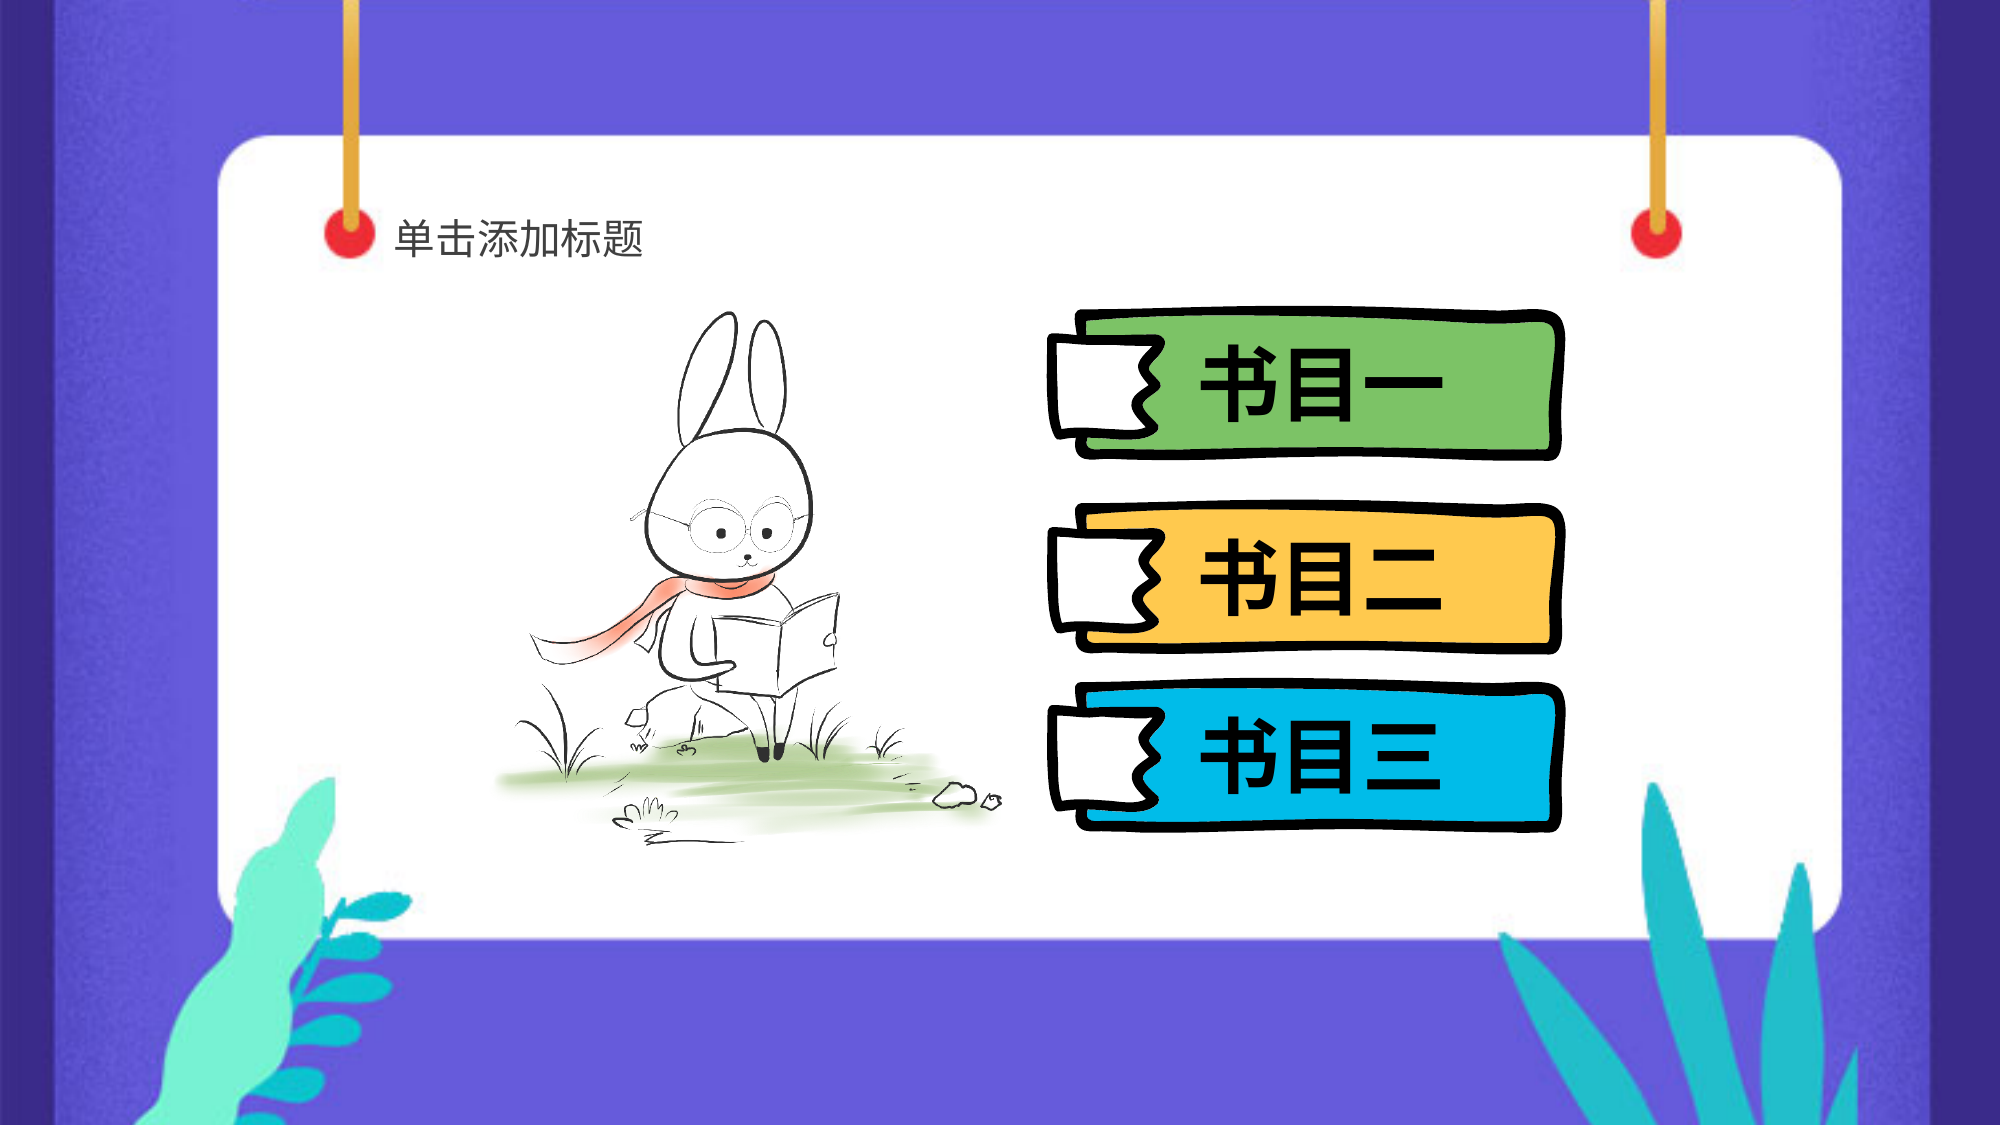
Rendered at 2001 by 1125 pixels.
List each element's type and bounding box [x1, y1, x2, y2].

text_box [1046, 141, 1568, 834]
picture [0, 0, 2000, 1125]
